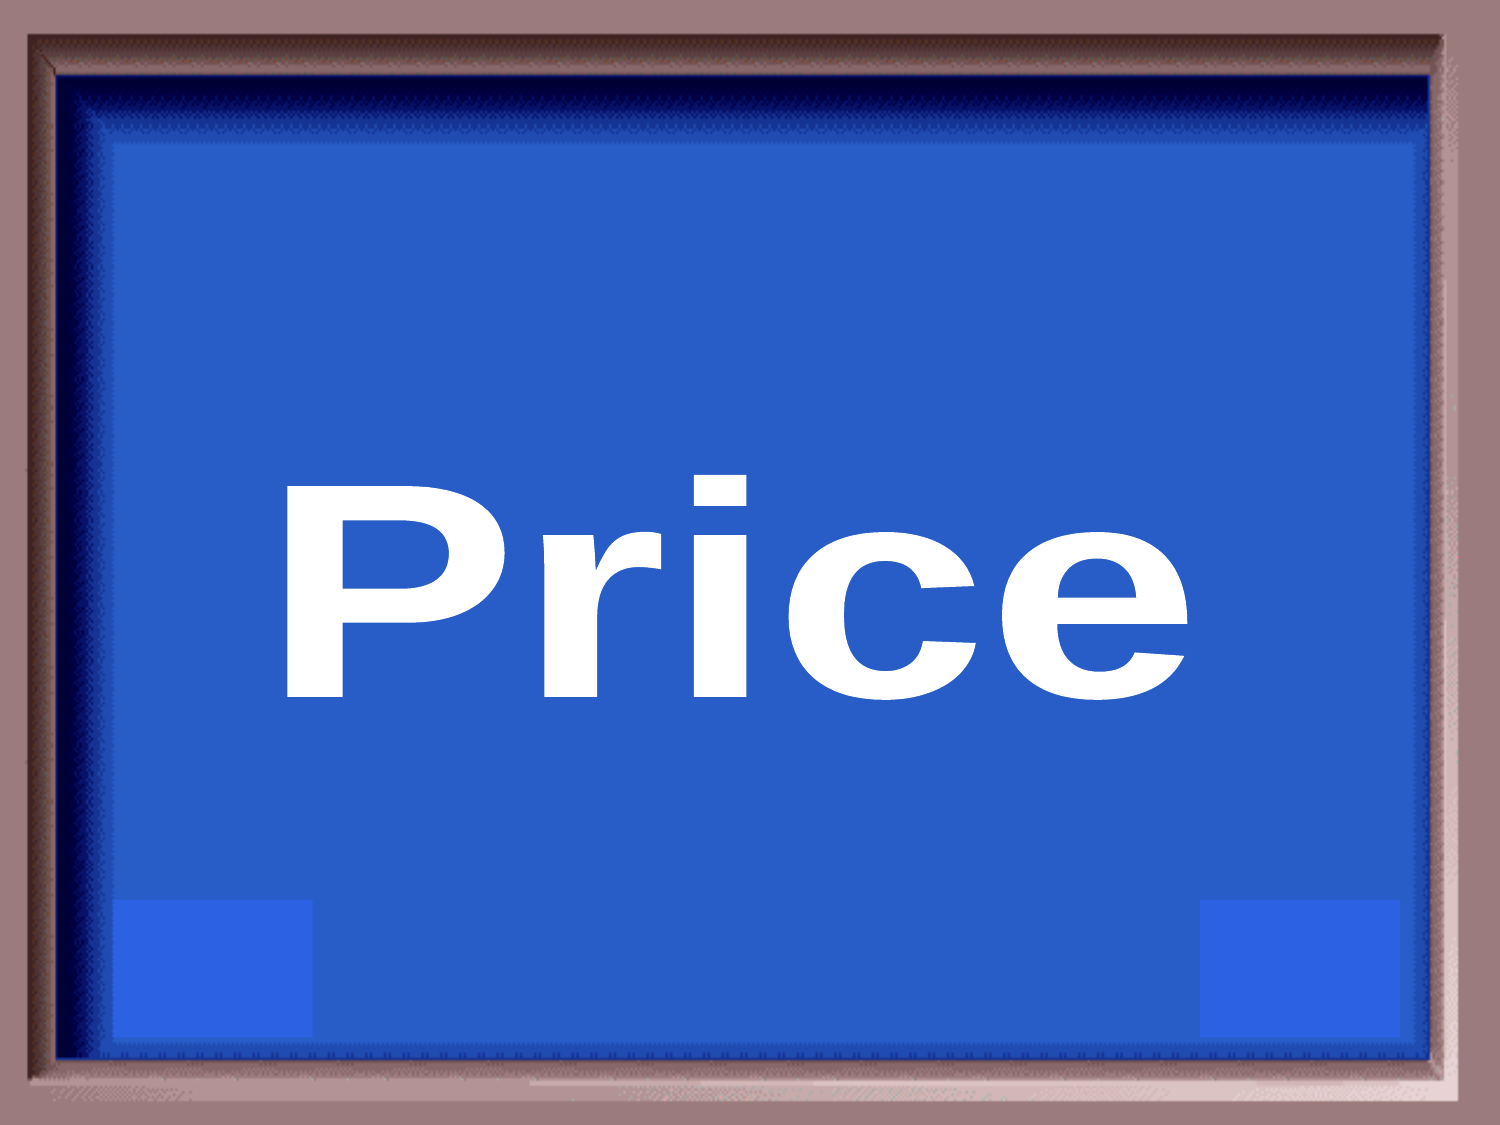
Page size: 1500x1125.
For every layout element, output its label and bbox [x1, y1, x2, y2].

text_box [112, 899, 313, 1038]
picture [0, 0, 1500, 1125]
text_box [1200, 899, 1401, 1038]
